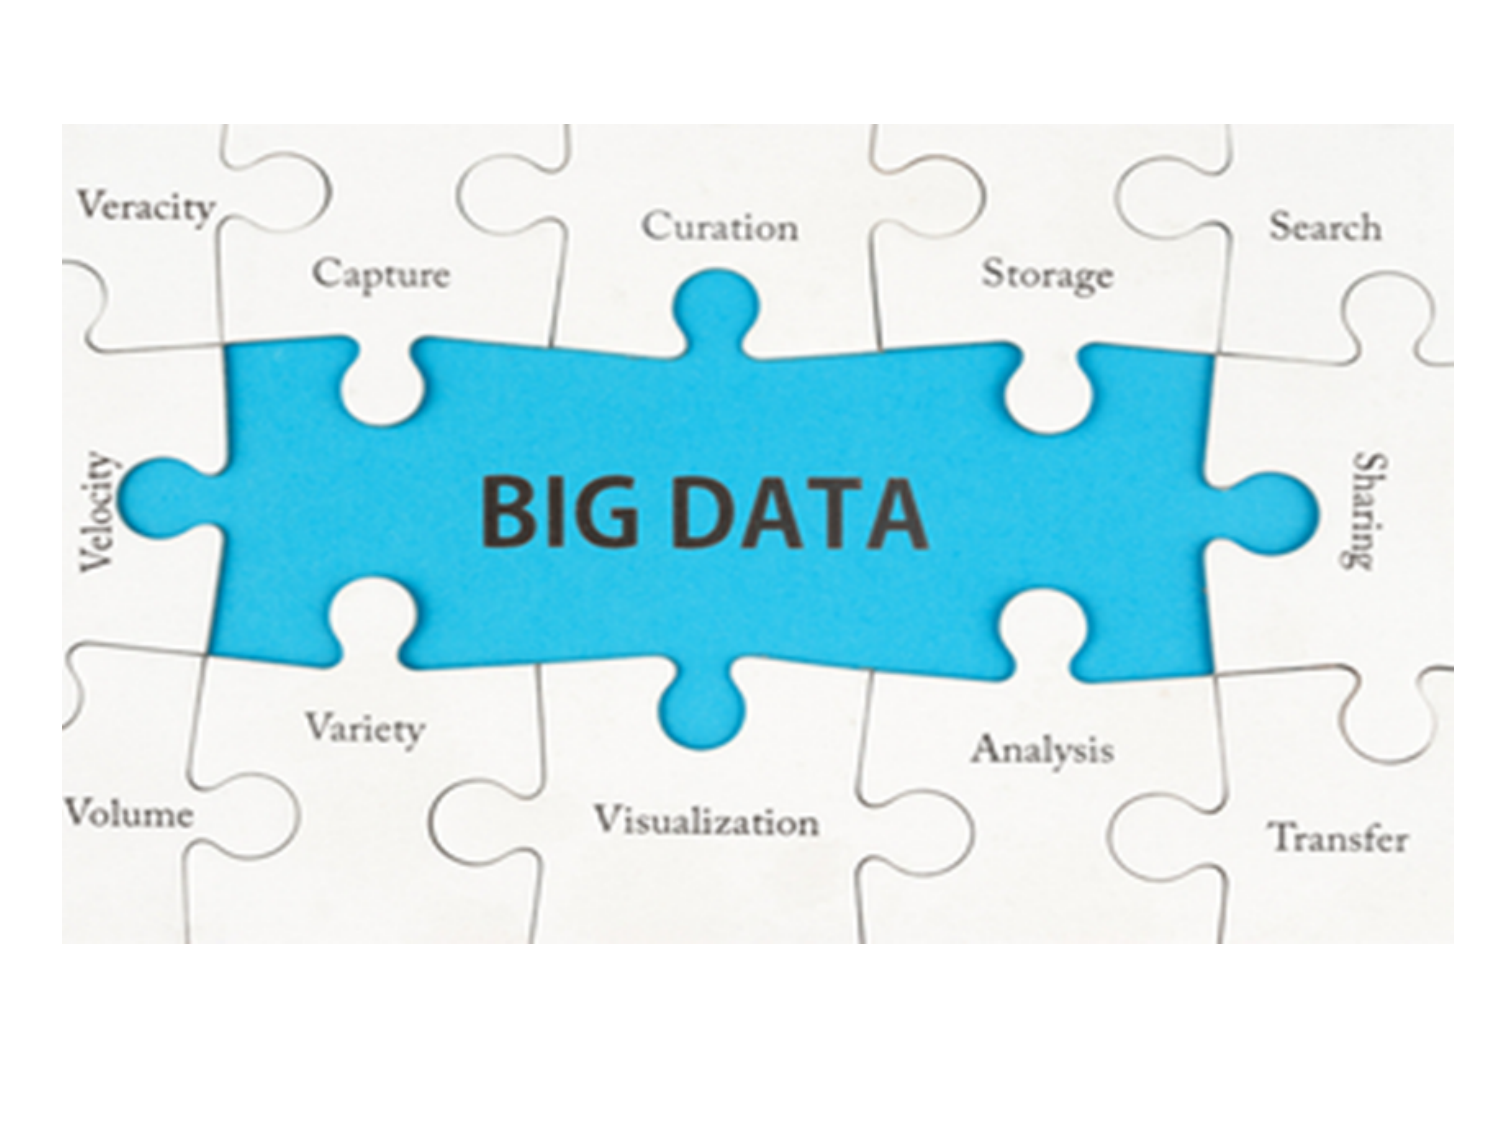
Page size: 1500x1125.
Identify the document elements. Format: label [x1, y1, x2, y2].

list [62, 124, 1454, 944]
